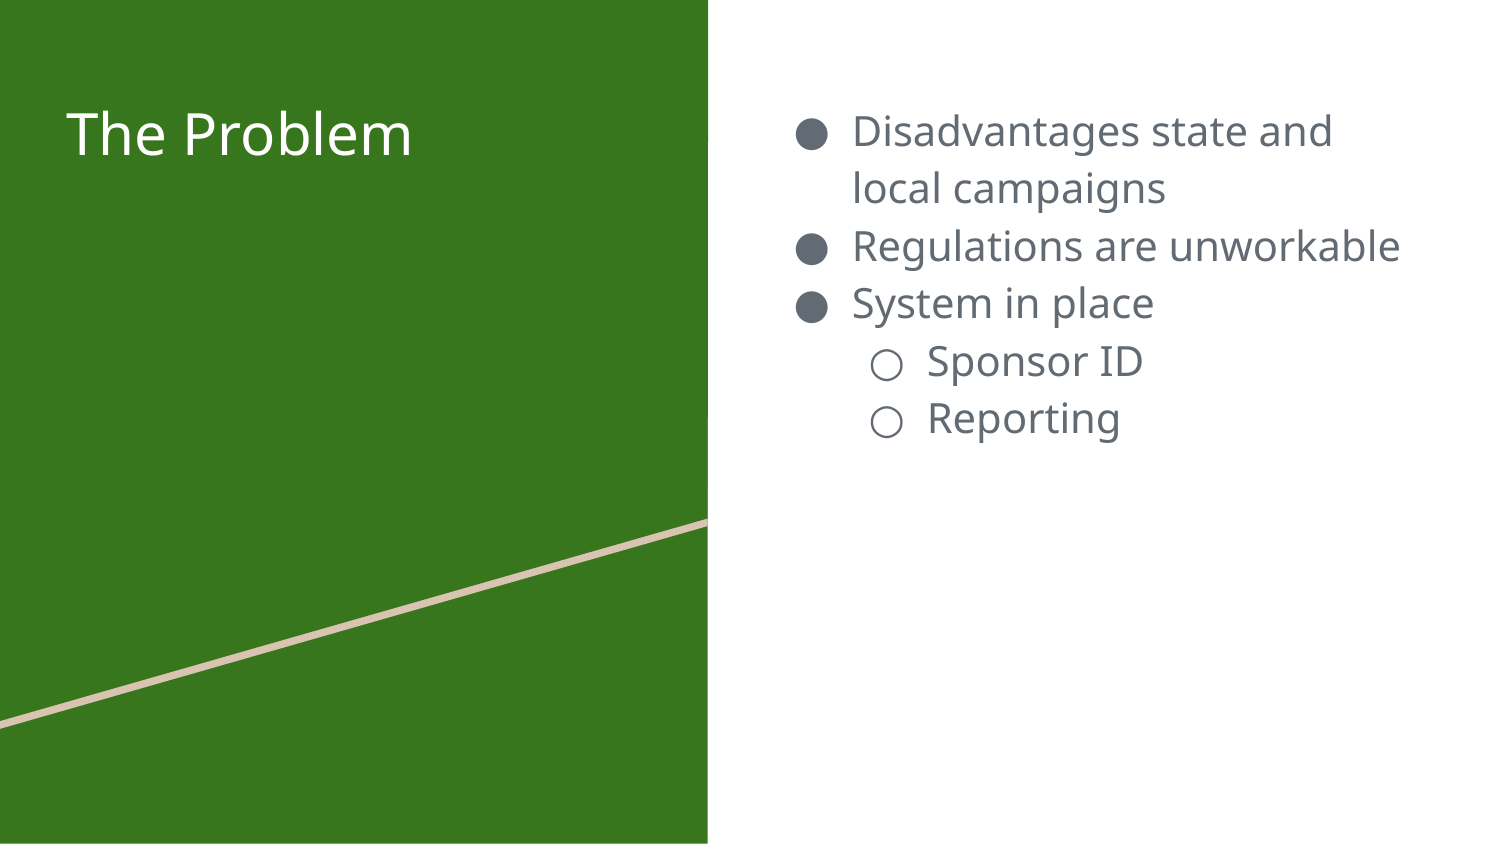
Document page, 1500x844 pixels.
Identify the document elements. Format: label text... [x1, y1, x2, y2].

list Disadvantages state and local campaigns Regulations are unworkable System in place Sponsor ID Reporting [761, 82, 1446, 755]
title The Problem [51, 82, 660, 494]
